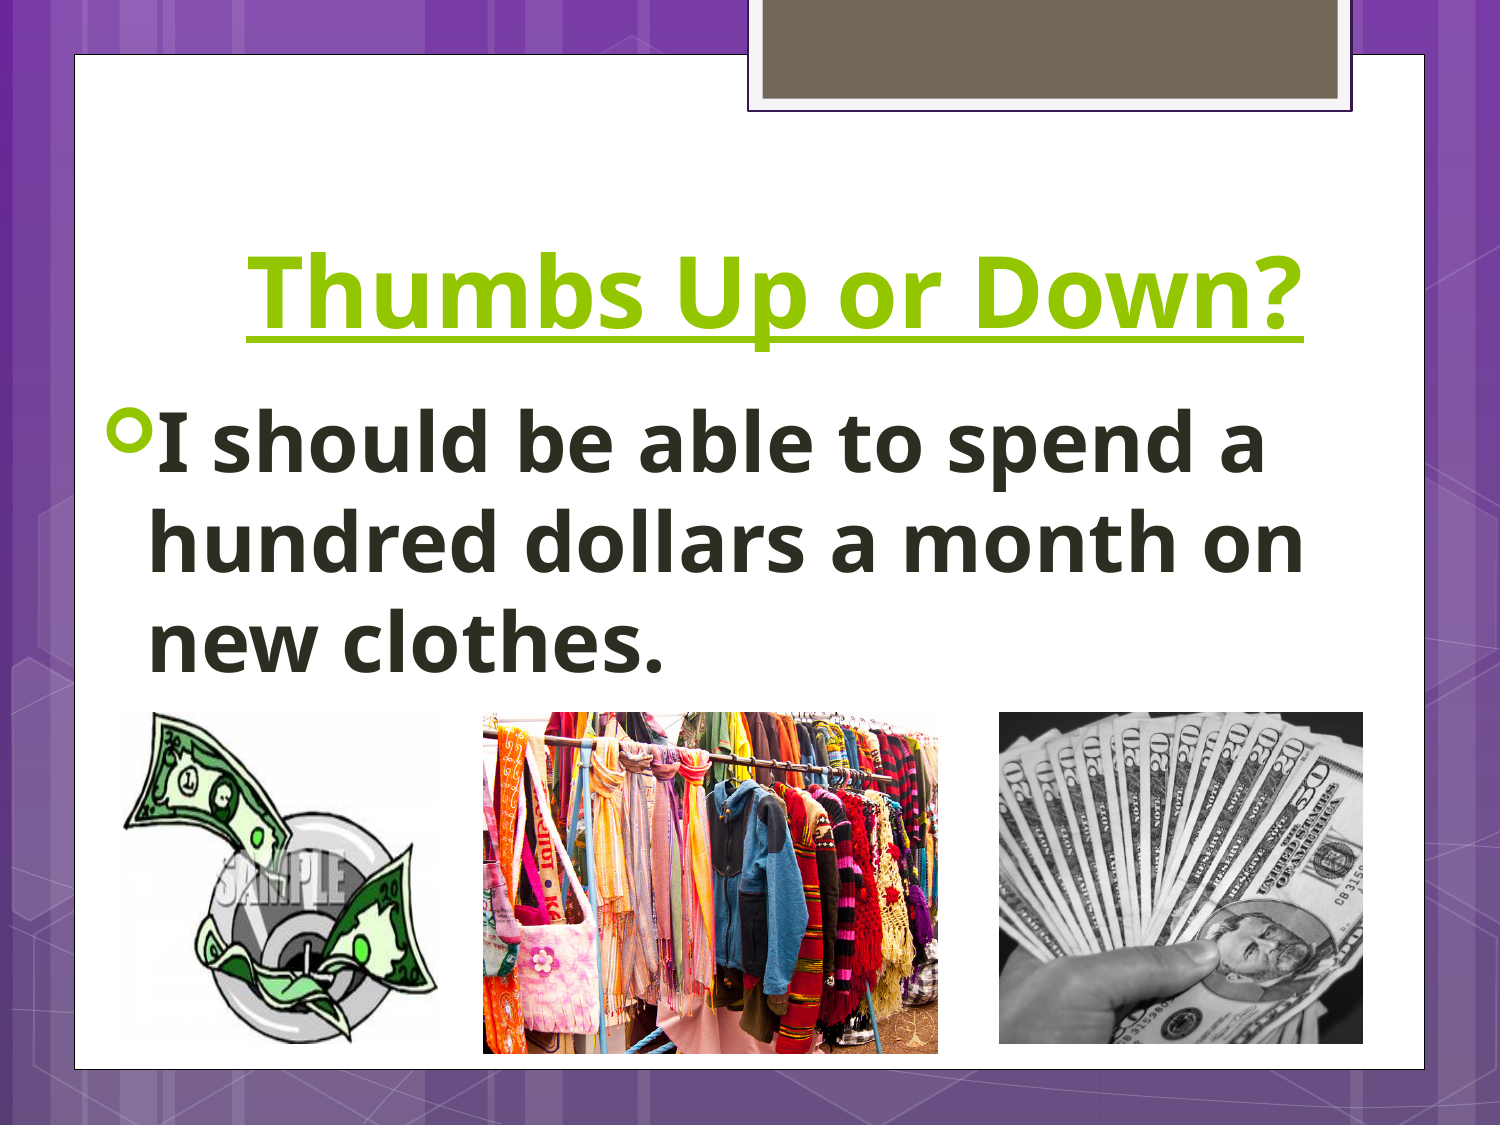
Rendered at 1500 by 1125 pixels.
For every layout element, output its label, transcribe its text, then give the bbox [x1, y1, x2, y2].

picture [999, 712, 1363, 1045]
picture [123, 712, 438, 1045]
list I should be able to spend a hundred dollars a month on new clothes. [75, 381, 1425, 957]
title Thumbs Up or Down? [125, 168, 1425, 357]
picture [483, 712, 938, 1054]
